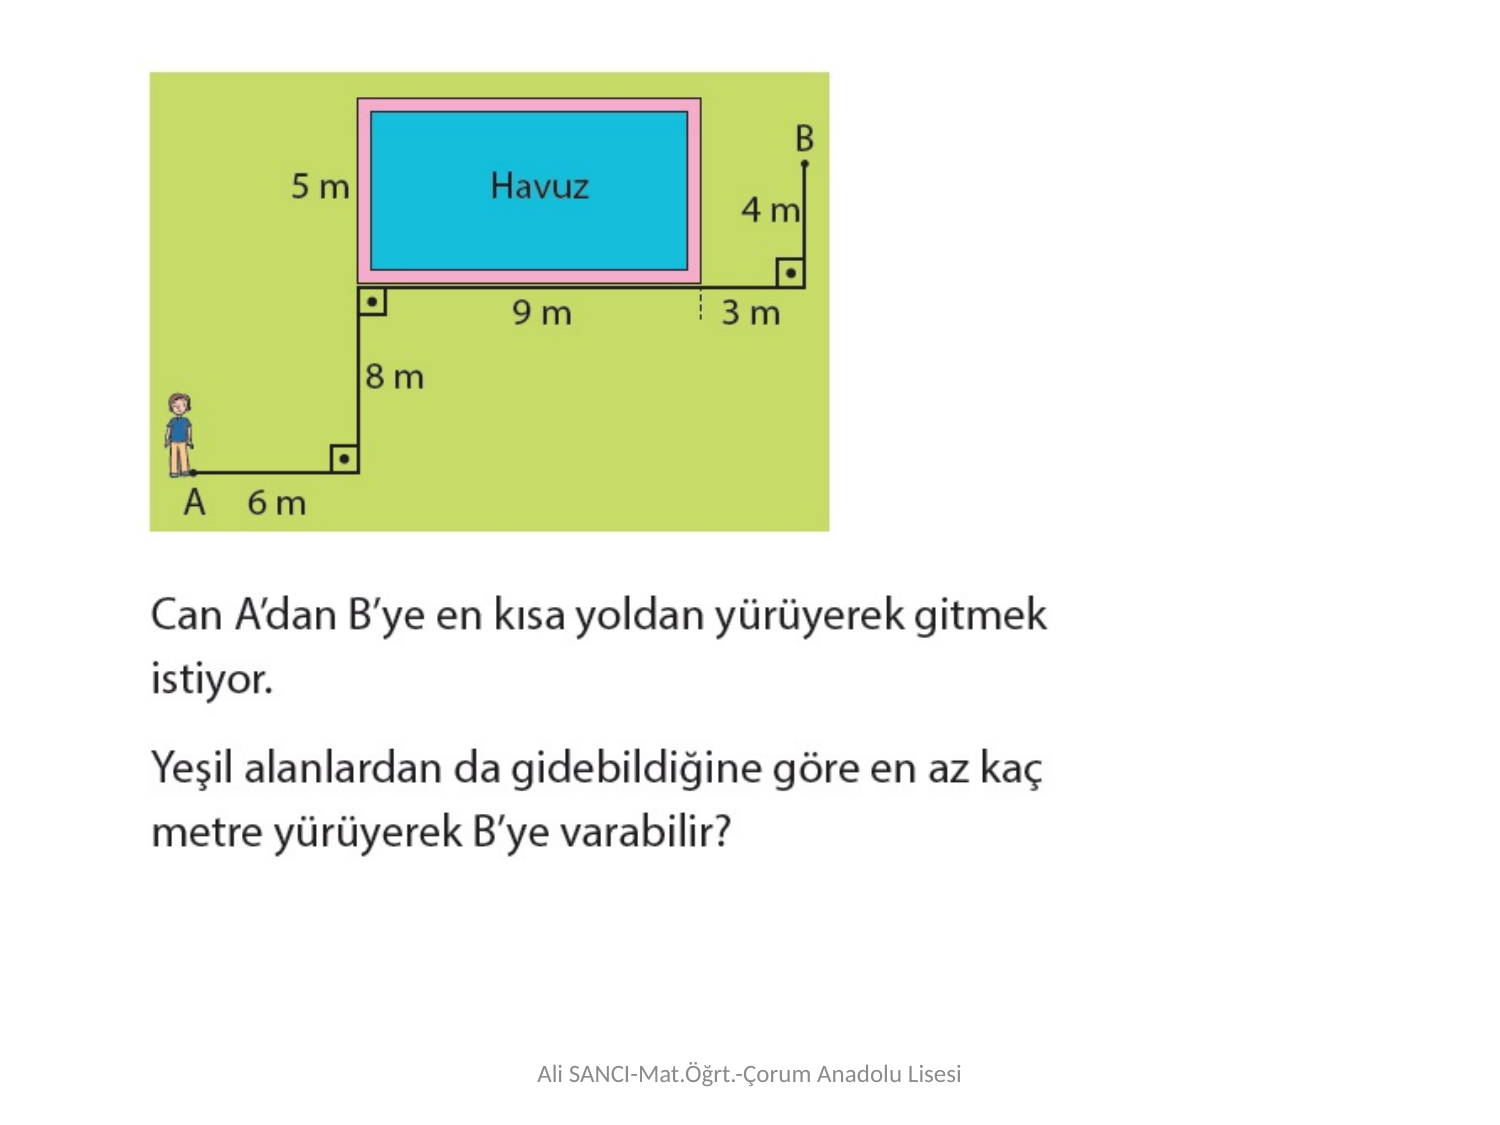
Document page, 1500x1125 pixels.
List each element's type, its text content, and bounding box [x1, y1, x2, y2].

footer Ali SANCI-Mat.Öğrt.-Çorum Anadolu Lisesi [512, 1042, 988, 1103]
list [135, 54, 1063, 882]
